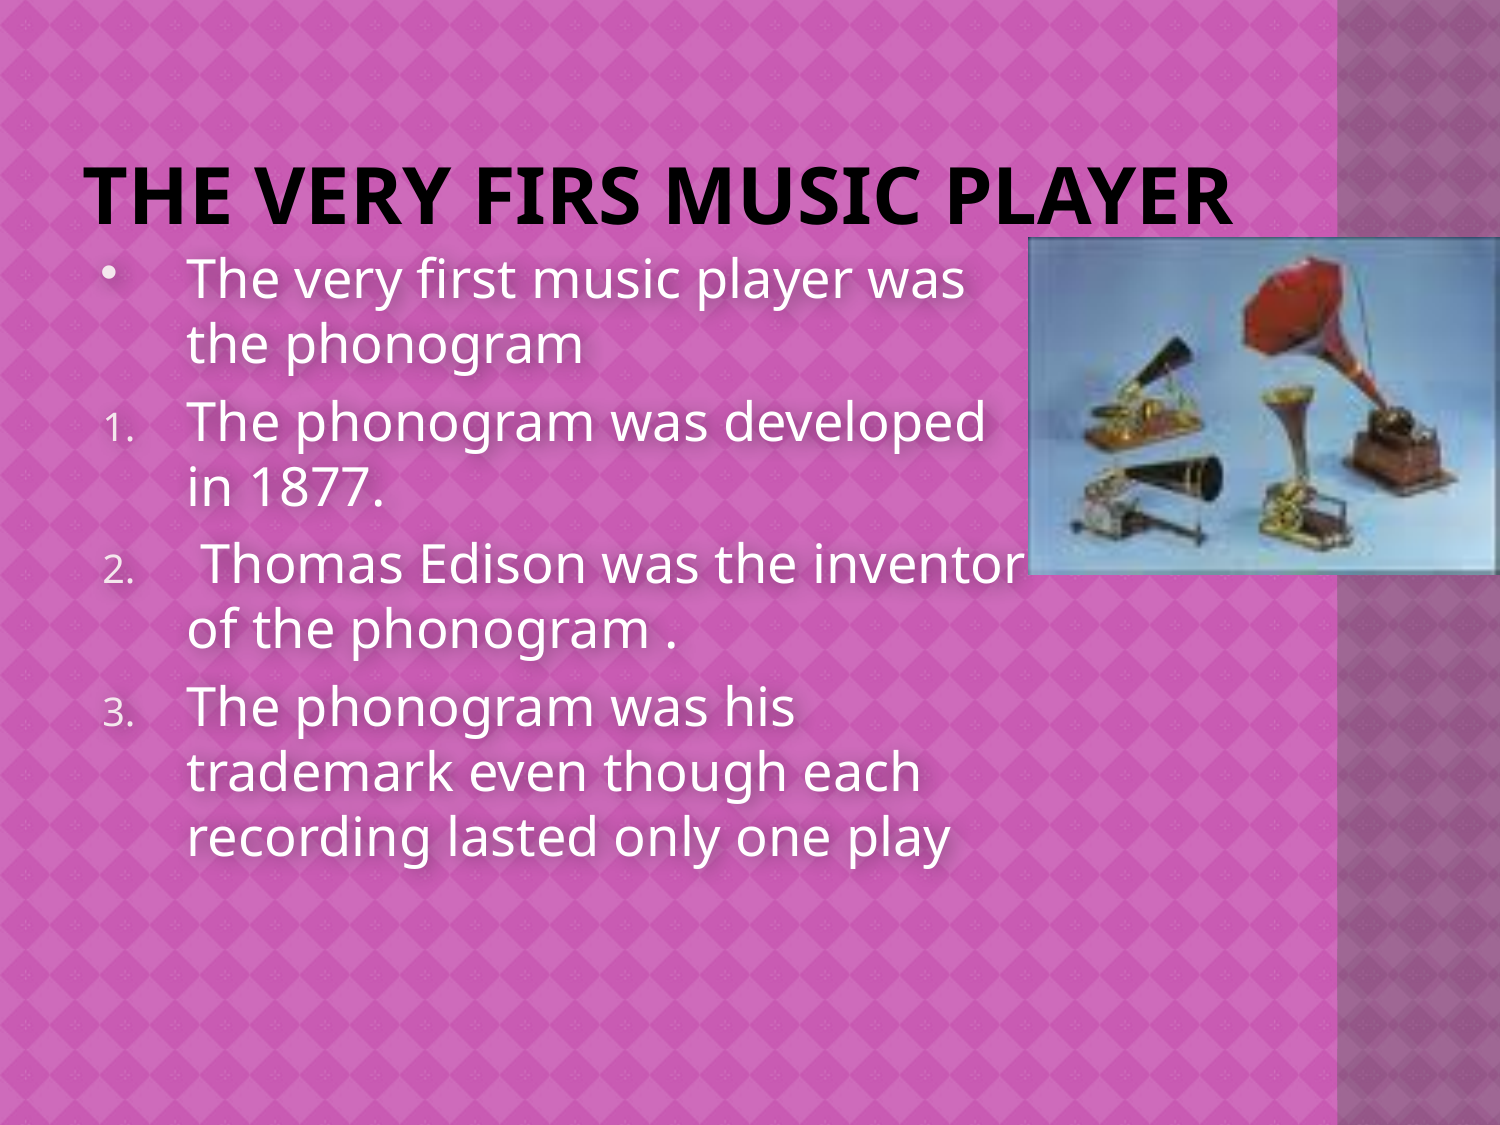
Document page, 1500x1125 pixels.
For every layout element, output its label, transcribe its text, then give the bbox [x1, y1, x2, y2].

list The very first music player was the phonogram The phonogram was developed in 1877. Thomas Edison was the inventor of the phonogram . The phonogram was his trademark even though each recording lasted only one play [87, 237, 1050, 988]
picture [1027, 237, 1500, 576]
title The very firs music player [75, 52, 1263, 240]
